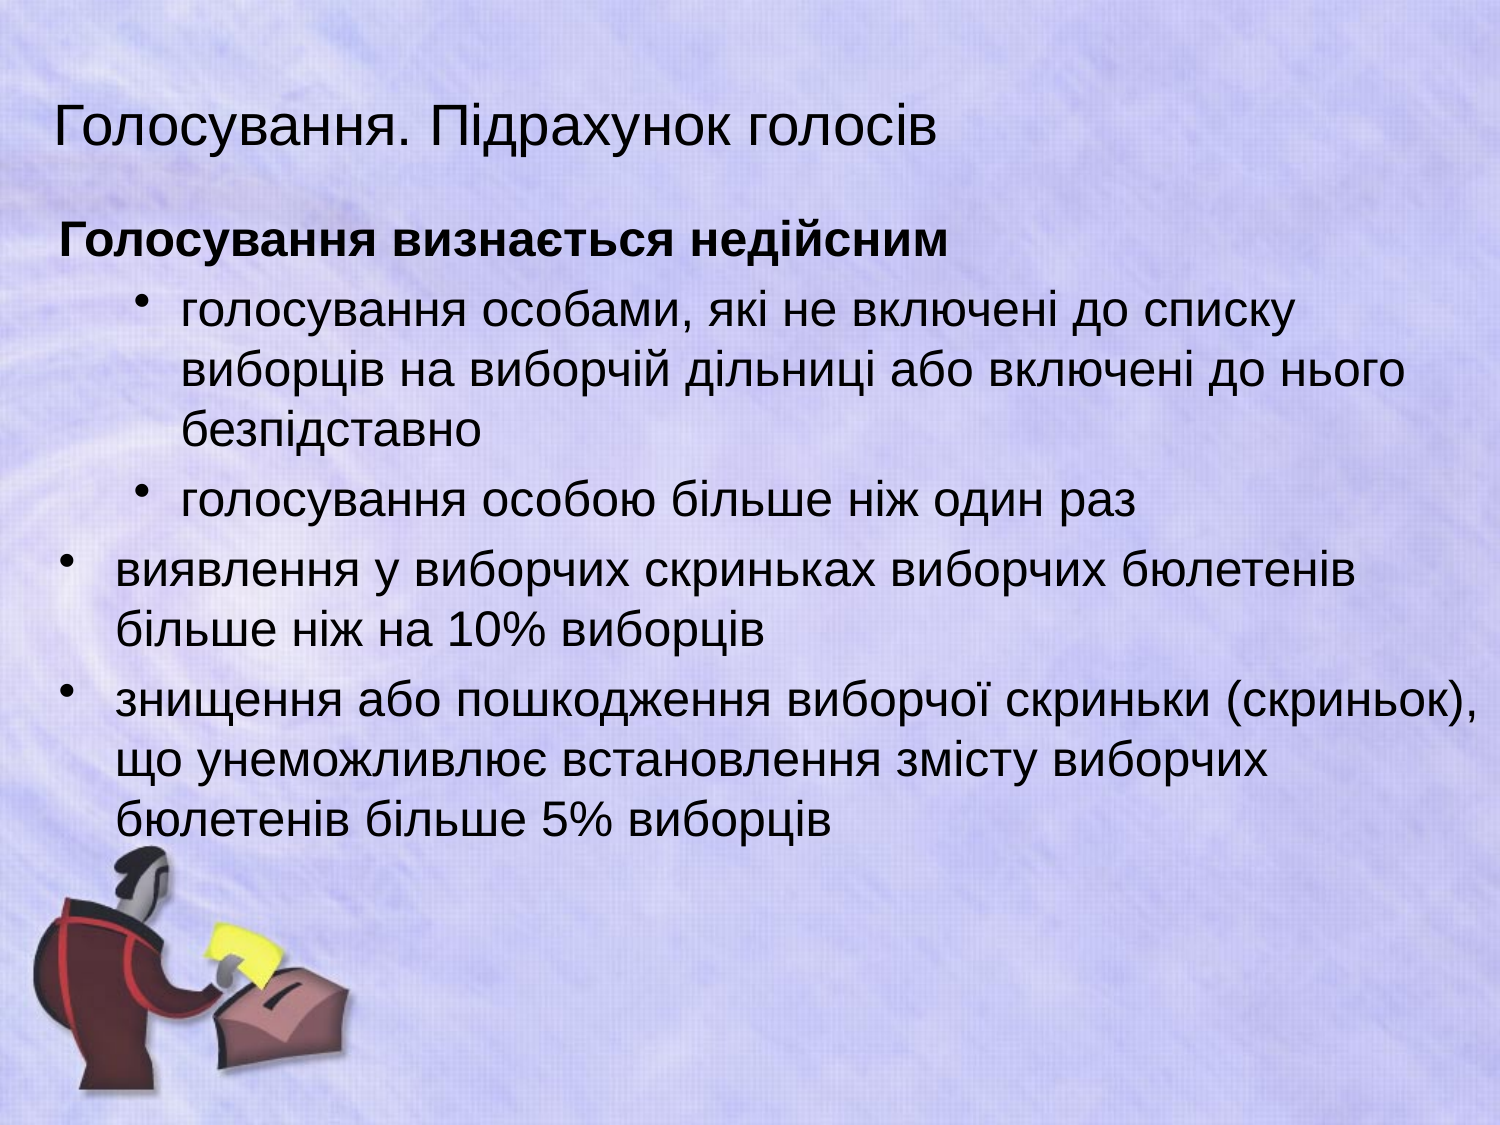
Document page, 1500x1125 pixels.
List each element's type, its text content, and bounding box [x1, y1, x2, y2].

list Голосування визнається недійсним голосування особами, які не включені до списку виборців на виборчій дільниці або включені до нього безпідставно голосування особою більше ніж один раз виявлення у виборчих скриньках виборчих бюлетенів більше ніж на 10% виборців знищення або пошкодження виборчої скриньки (скриньок), що унеможливлює встановлення змісту виборчих бюлетенів більше 5% виборців [43, 168, 1500, 942]
title Голосування. Підрахунок голосів [38, 44, 1480, 165]
picture [0, 0, 1500, 1125]
